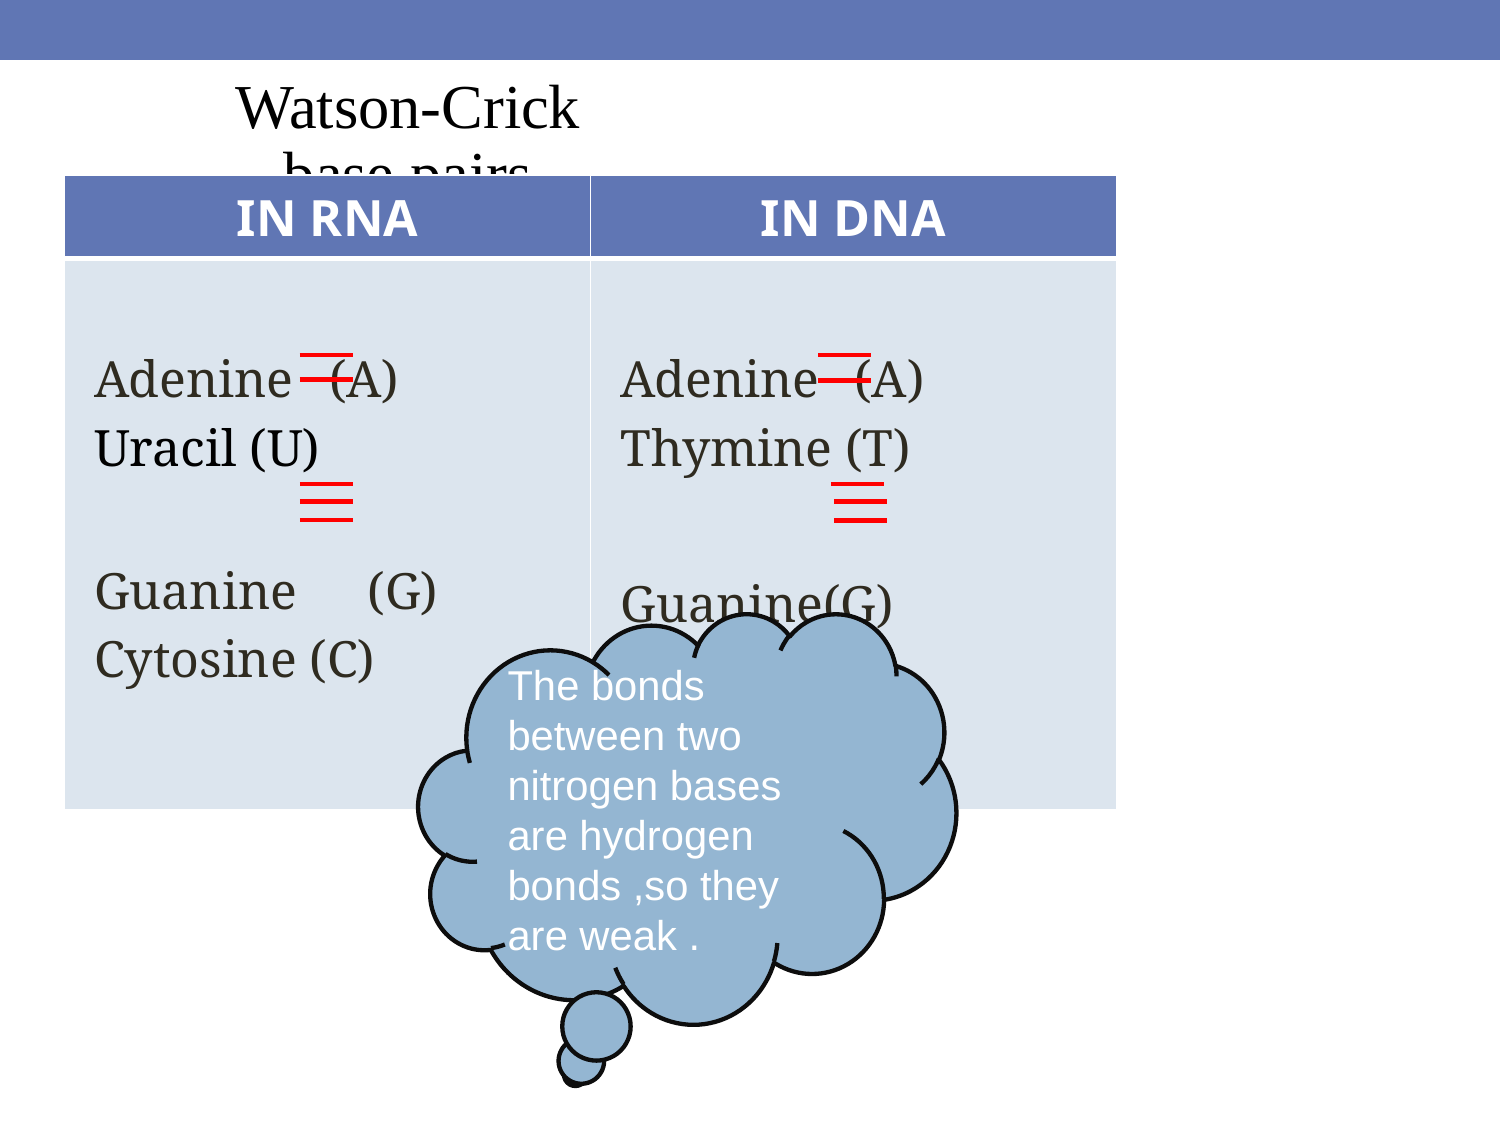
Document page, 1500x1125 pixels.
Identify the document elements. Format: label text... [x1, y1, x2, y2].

text_box The bonds between two nitrogen bases are hydrogen bonds ,so they are weak . [415, 612, 959, 1089]
table_header IN RNA [65, 176, 590, 256]
table_cell Adenine (A) Thymine (T) Guanine(G) Cytosine (C) [591, 261, 1116, 809]
table_header IN DNA [591, 176, 1116, 256]
table_cell Adenine (A) Uracil (U) Guanine (G) Cytosine (C) [65, 261, 590, 809]
text_box Watson-Crick base pairs [163, 66, 652, 146]
